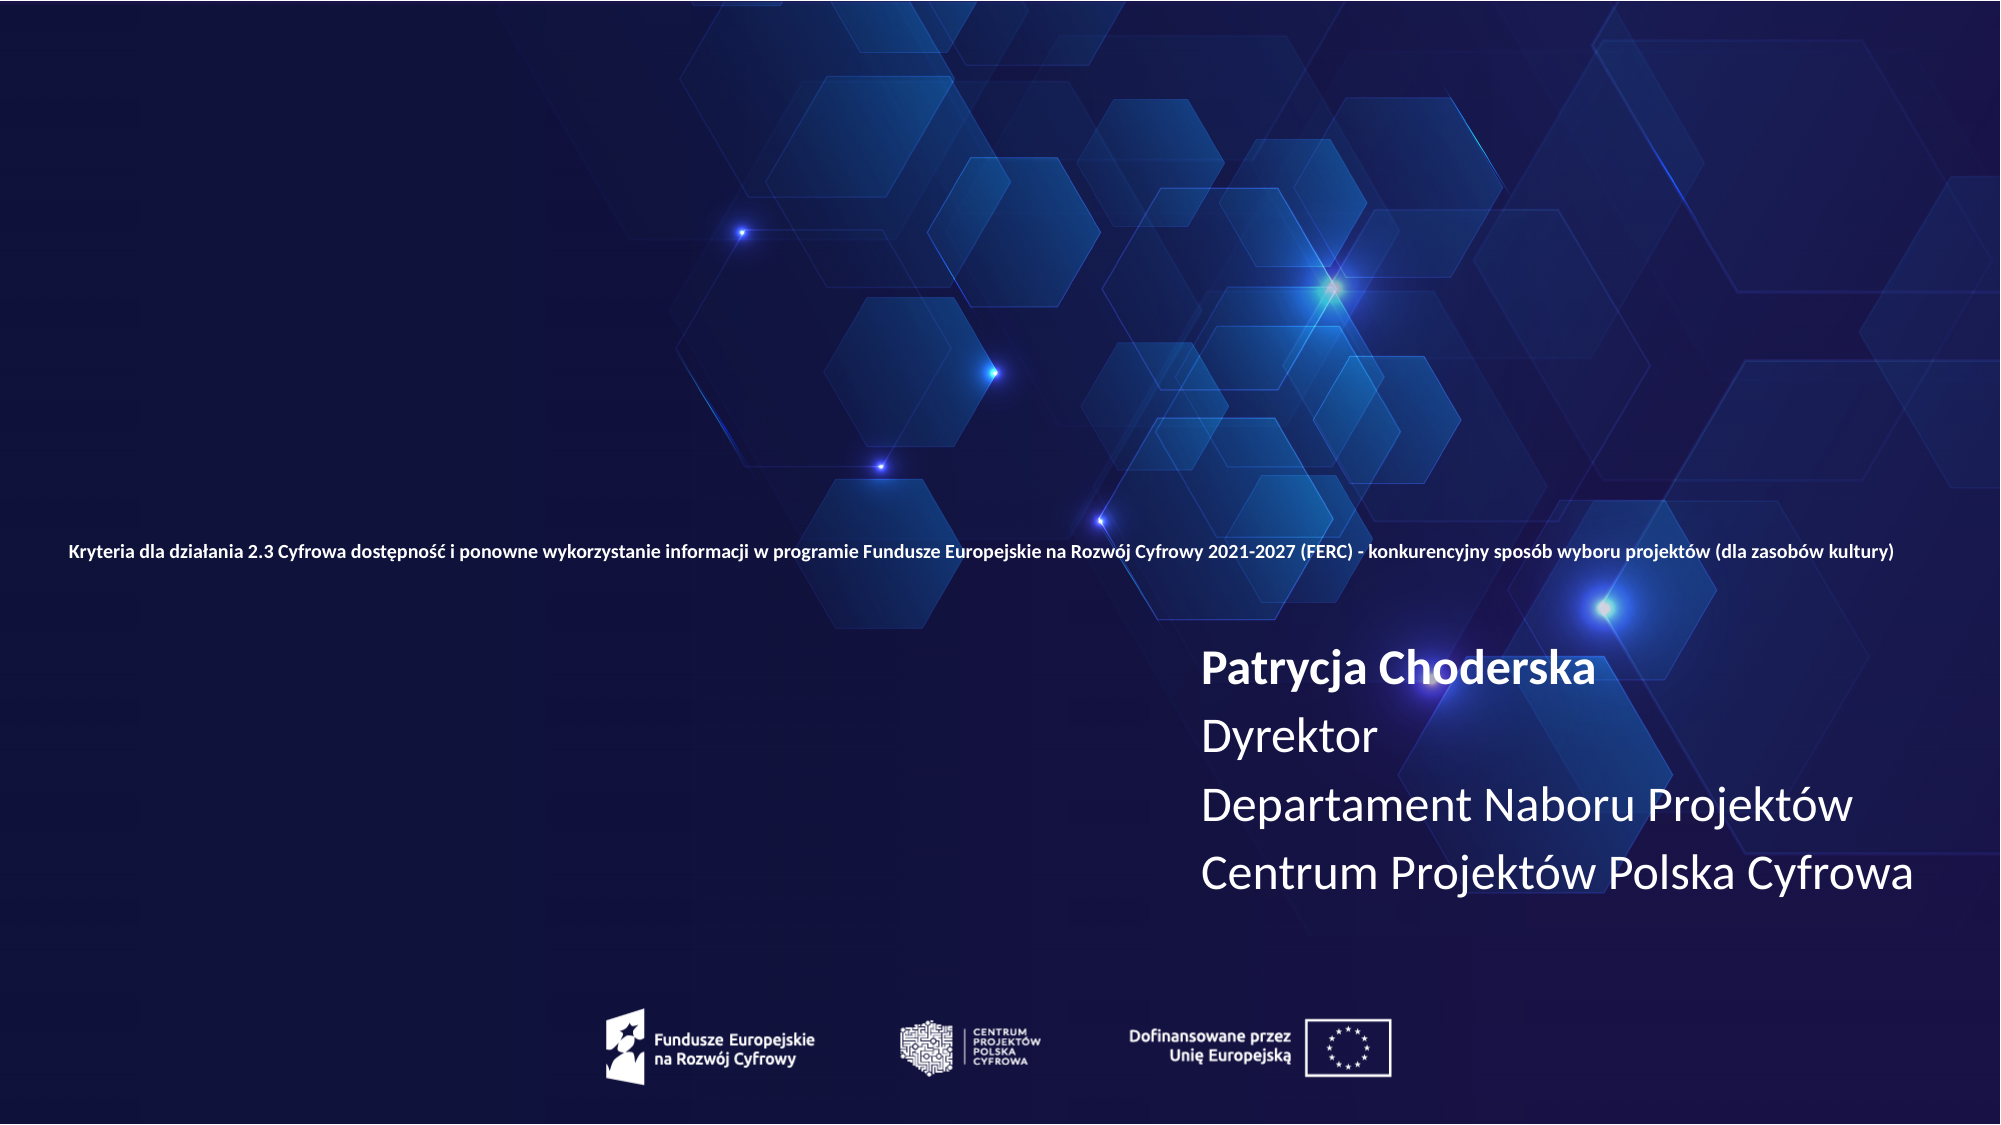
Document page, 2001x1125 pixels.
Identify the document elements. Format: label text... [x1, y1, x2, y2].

subtitle Patrycja Choderska Dyrektor Departament Naboru Projektów Centrum Projektów Polska Cyfrowa [807, 618, 2000, 890]
title Kryteria dla działania 2.3 Cyfrowa dostępność i ponowne wykorzystanie informacji w programie Fundusze Europejskie na Rozwój Cyfrowy 2021-2027 (FERC) - konkurencyjny sposób wyboru projektów (dla zasobów kultury) [30, 191, 1938, 594]
picture [0, 1, 2000, 1124]
